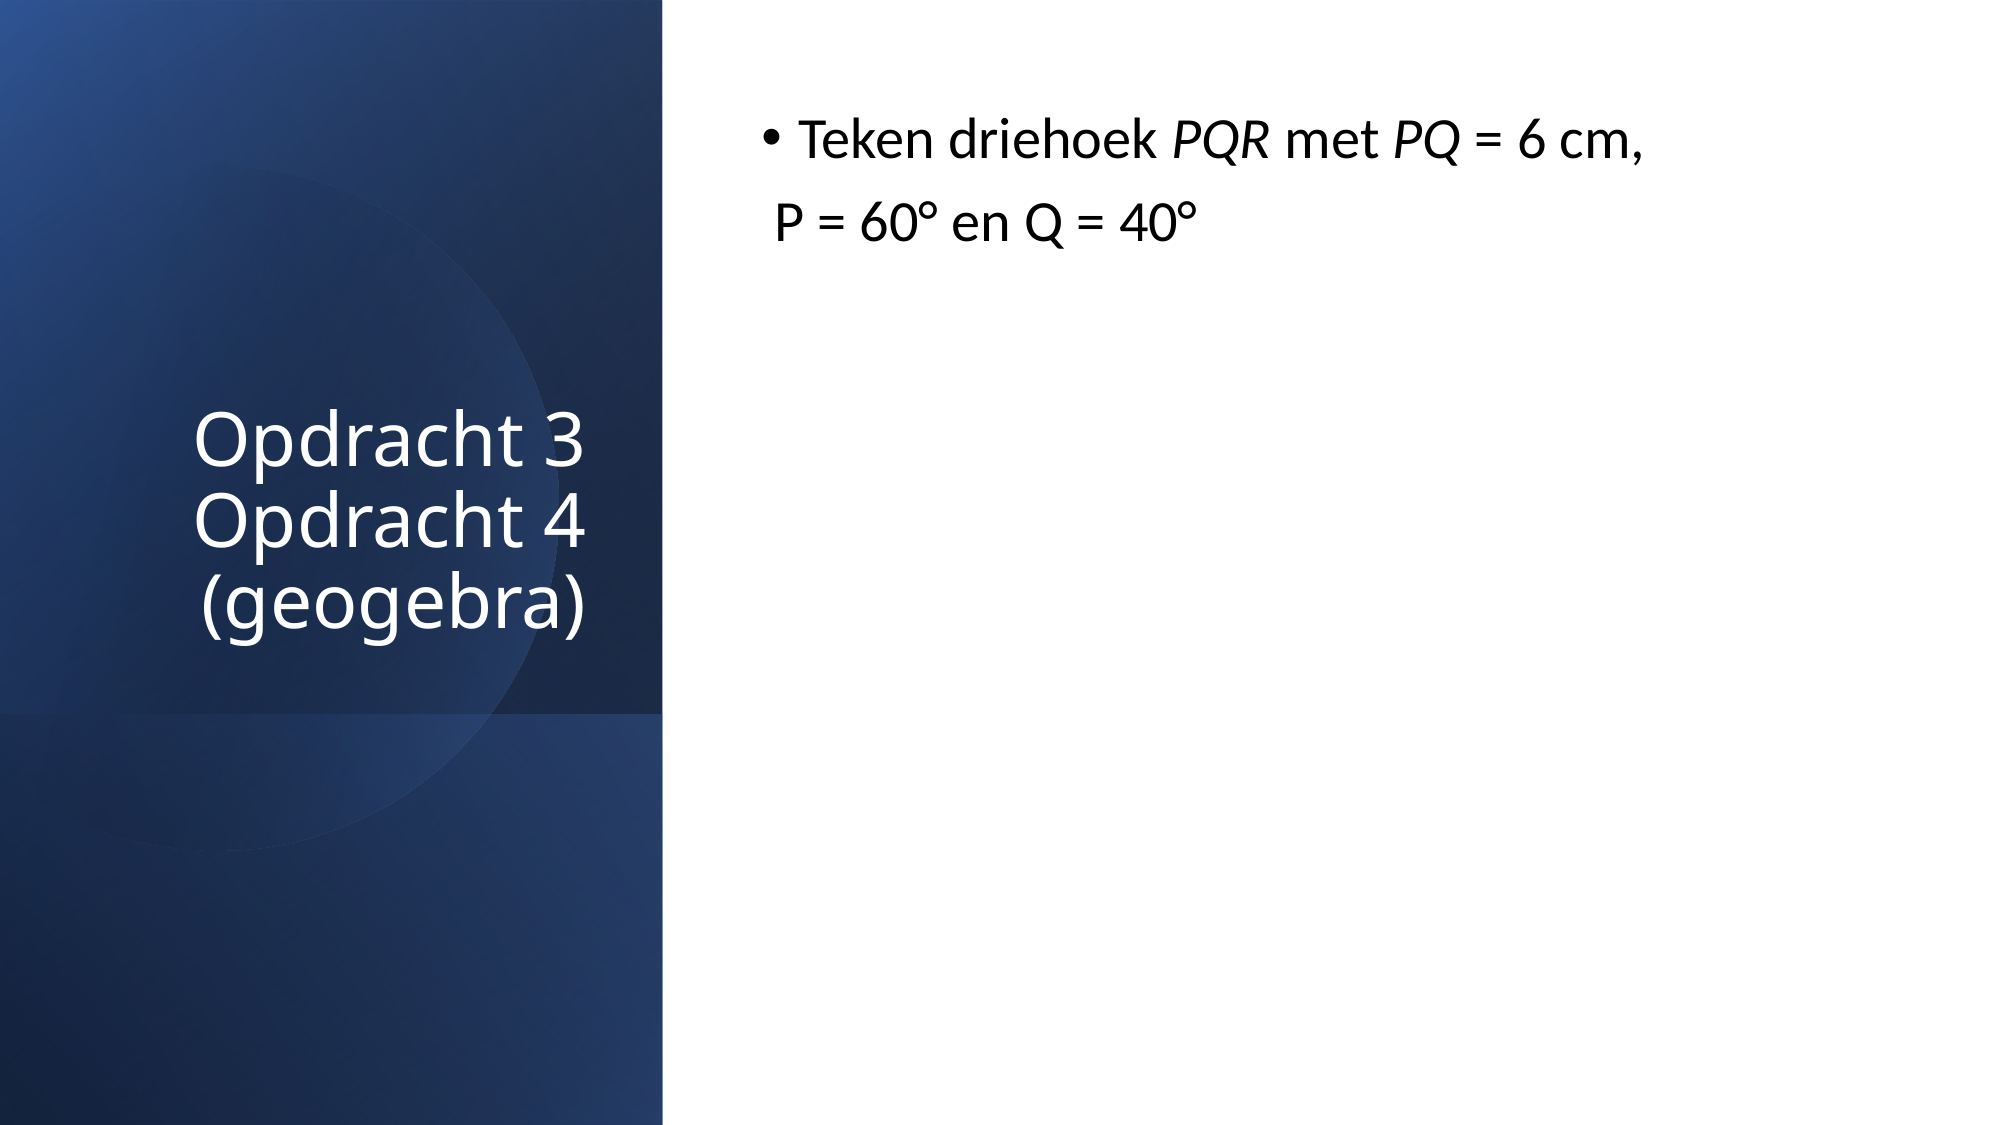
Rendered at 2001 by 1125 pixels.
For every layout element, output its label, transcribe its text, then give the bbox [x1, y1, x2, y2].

text_box [0, 0, 663, 1124]
title Opdracht 3 Opdracht 4 (geogebra) [76, 96, 602, 652]
text_box [663, 0, 2000, 1125]
